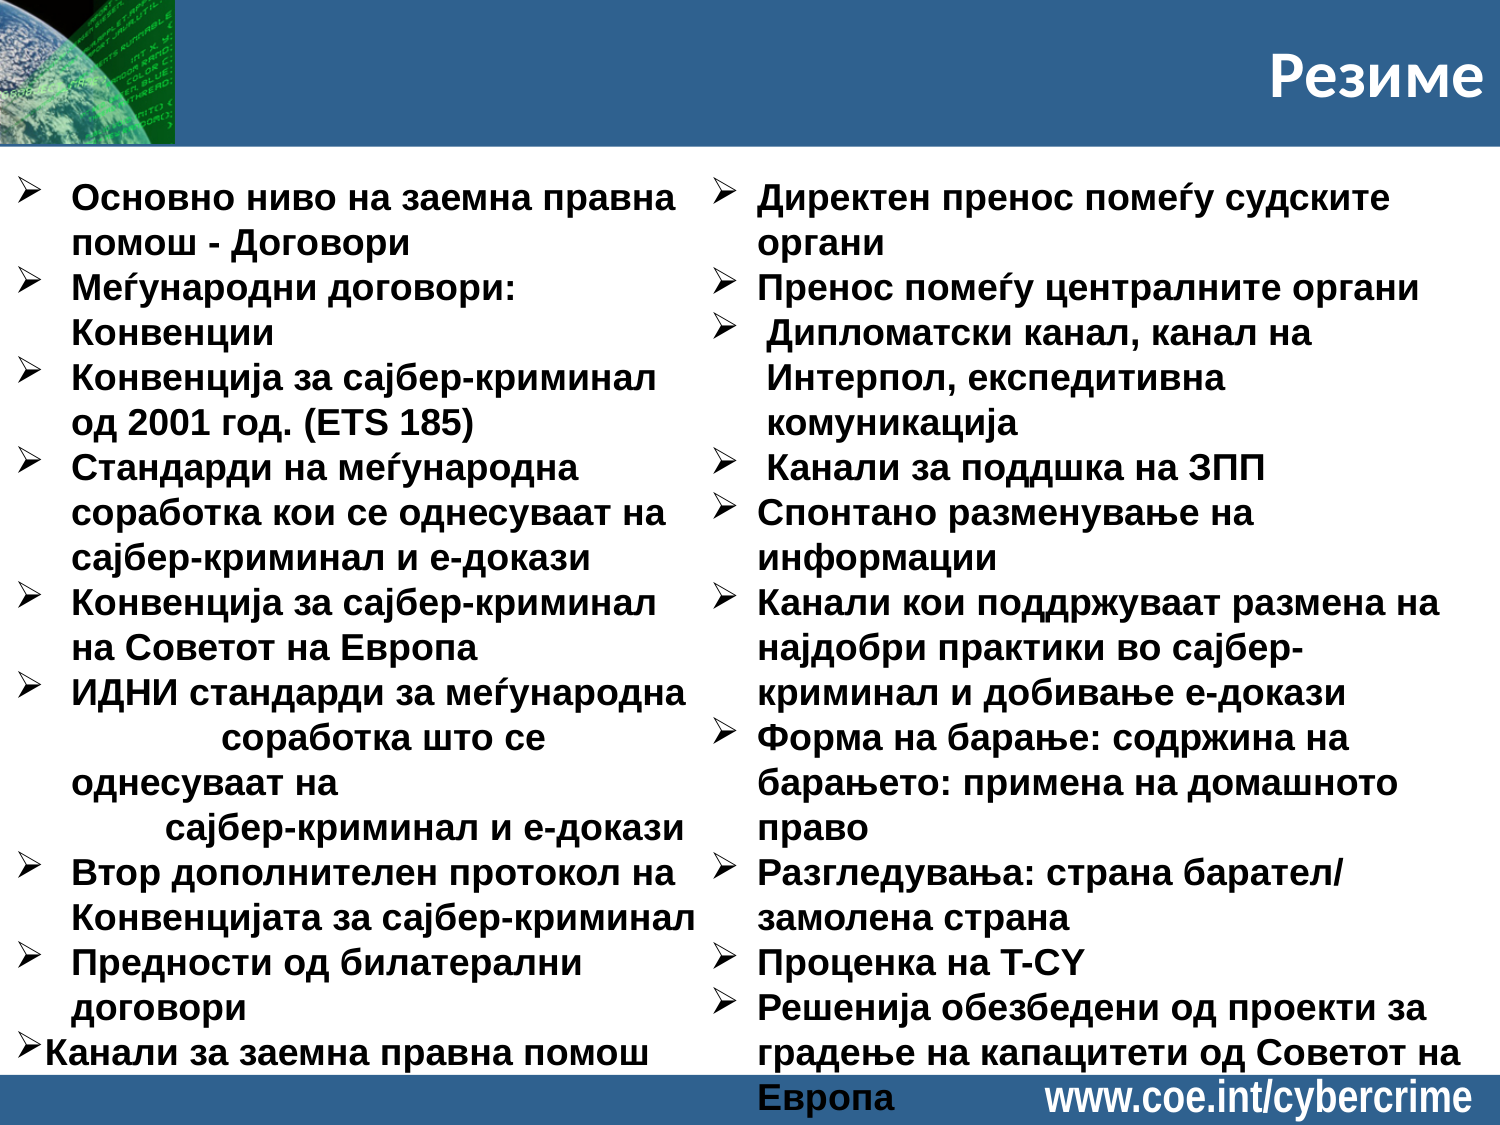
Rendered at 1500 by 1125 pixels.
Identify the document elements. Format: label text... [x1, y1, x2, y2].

text_box Резиме [177, 0, 1500, 149]
text_box Директен пренос помеѓу судските органи Пренос помеѓу централните органи Дипломатски канал, канал на Интерпол, експедитивна комуникација Канали за поддшка на ЗПП Спонтано разменување на информации Канали кои поддржуваат размена на најдобри практики во сајбер-криминал и добивање е-докази Форма на барање: содржина на барањето: примена на домашното право Разгледувања: страна барател/ замолена страна Проценка на T-CY Решенија обезбедени од проекти за градење на капацитети од Советот на Европа [724, 165, 1500, 1125]
picture [0, 0, 175, 144]
text_box Основно ниво на заемна правна помош - Договори Меѓународни договори: Конвенции Конвенција за сајбер-криминал од 2001 год. (ETS 185) Стандарди на меѓународна соработка кои се однесуваат на сајбер-криминал и е-докази Конвенција за сајбер-криминал на Советот на Европа ИДНИ стандарди за меѓународна соработка што се однесуваат на сајбер-криминал и е-докази Втор дополнителен протокол на Конвенцијата за сајбер-криминал Предности од билатерални договори Канали за заемна правна помош [0, 165, 724, 1125]
